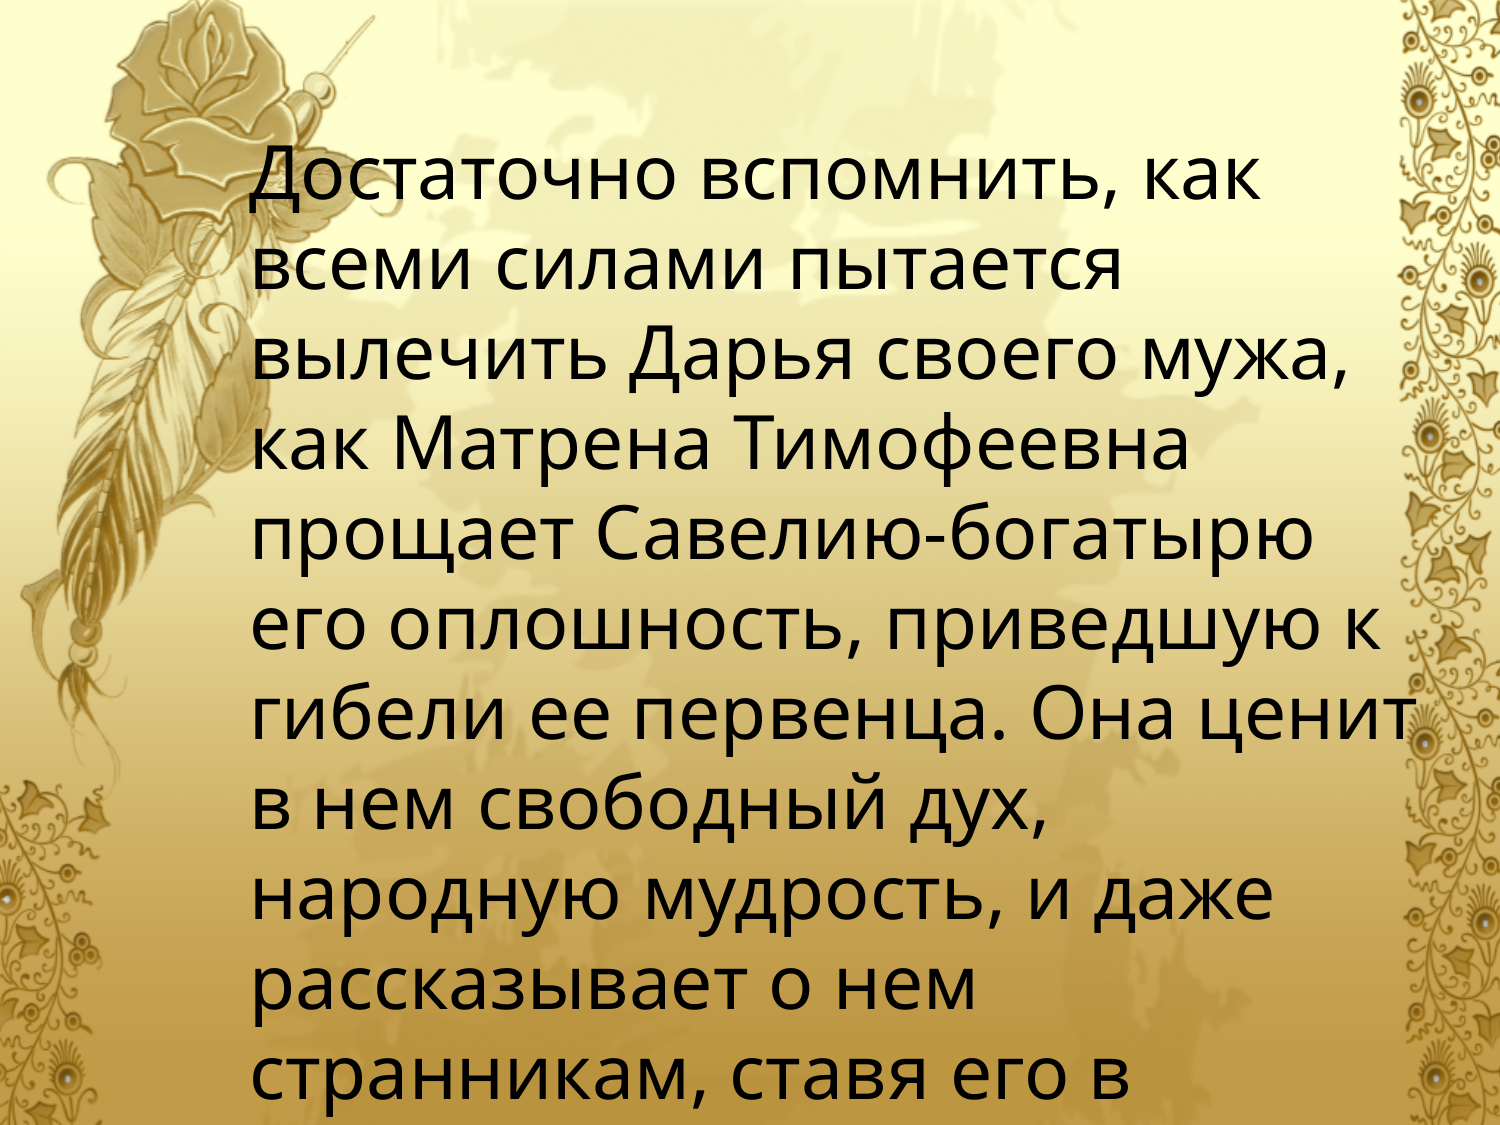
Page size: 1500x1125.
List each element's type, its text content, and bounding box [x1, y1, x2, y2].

picture [0, 0, 1500, 1125]
text_box Достаточно вспомнить, как всеми силами пытается вылечить Дарья своего мужа, как Матрена Тимофеевна прощает Савелию-богатырю его оплошность, приведшую к гибели ее первенца. Она ценит в нем свободный дух, народную мудрость, и даже рассказывает о нем странникам, ставя его в пример. [234, 117, 1442, 1125]
